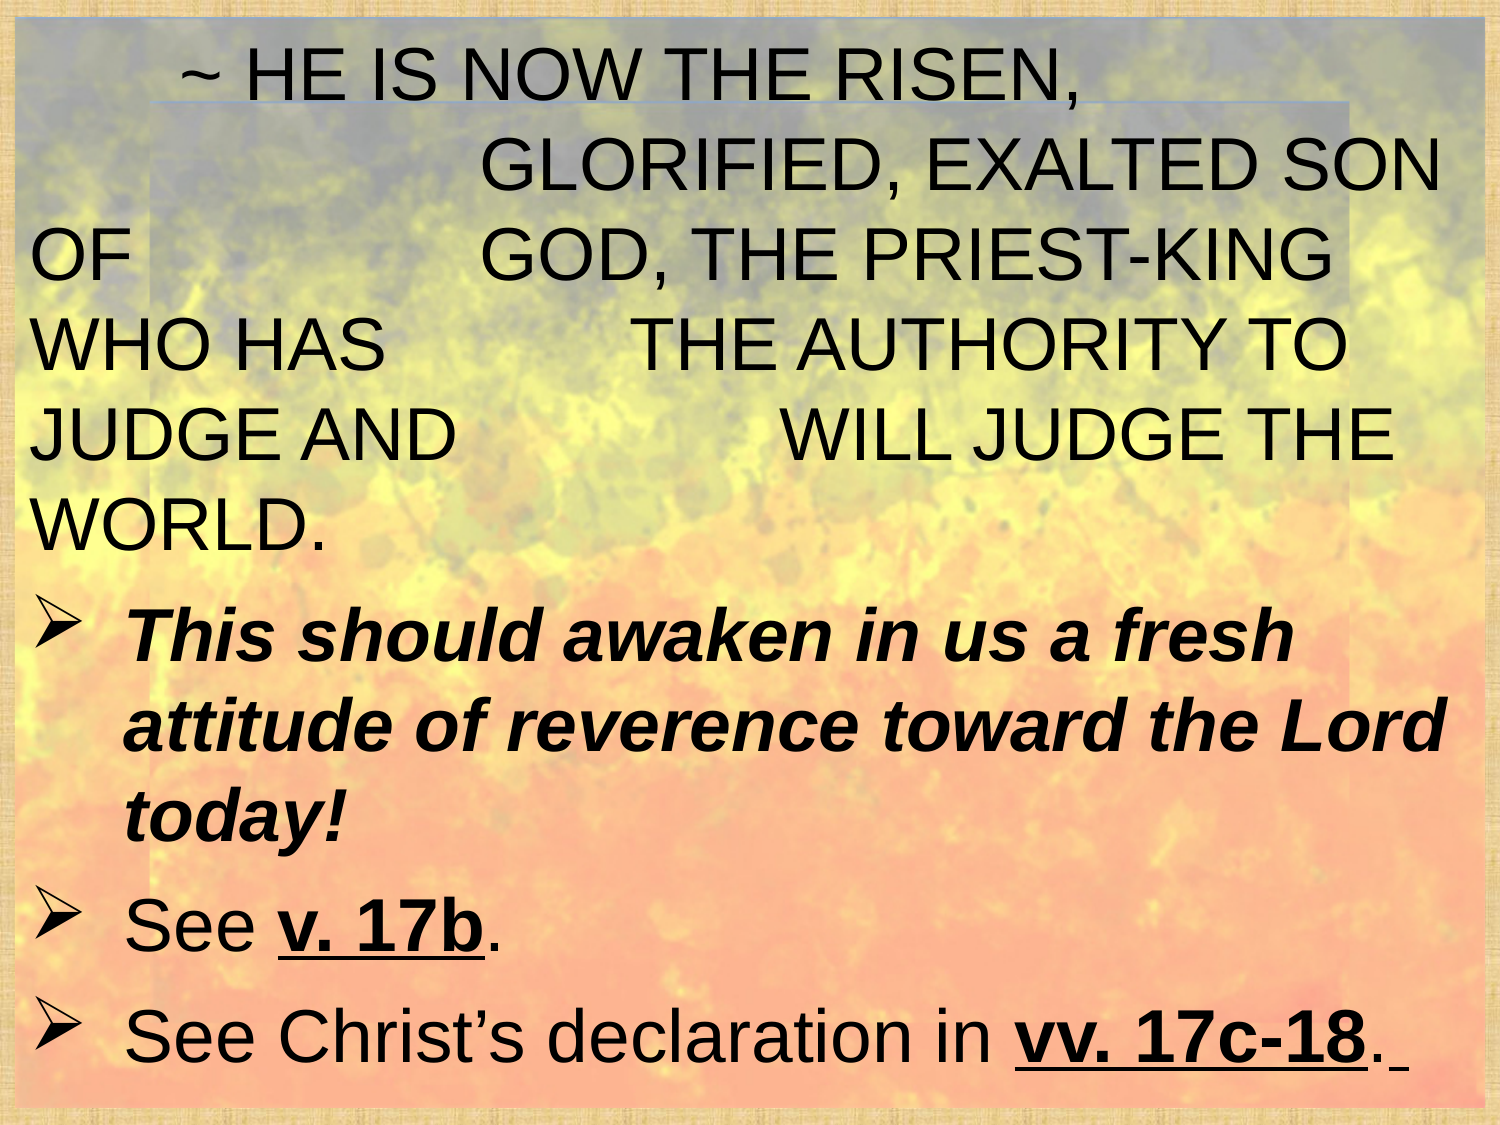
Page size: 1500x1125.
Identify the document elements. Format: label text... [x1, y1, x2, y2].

picture [0, 0, 1500, 1125]
subtitle ~ HE IS NOW THE RISEN, GLORIFIED, EXALTED SON OF GOD, THE PRIEST-KING WHO HAS THE AUTHORITY TO JUDGE AND WILL JUDGE THE WORLD. This should awaken in us a fresh attitude of reverence toward the Lord today! See v. 17b. See Christ’s declaration in vv. 17c-18. [14, 17, 1486, 1108]
